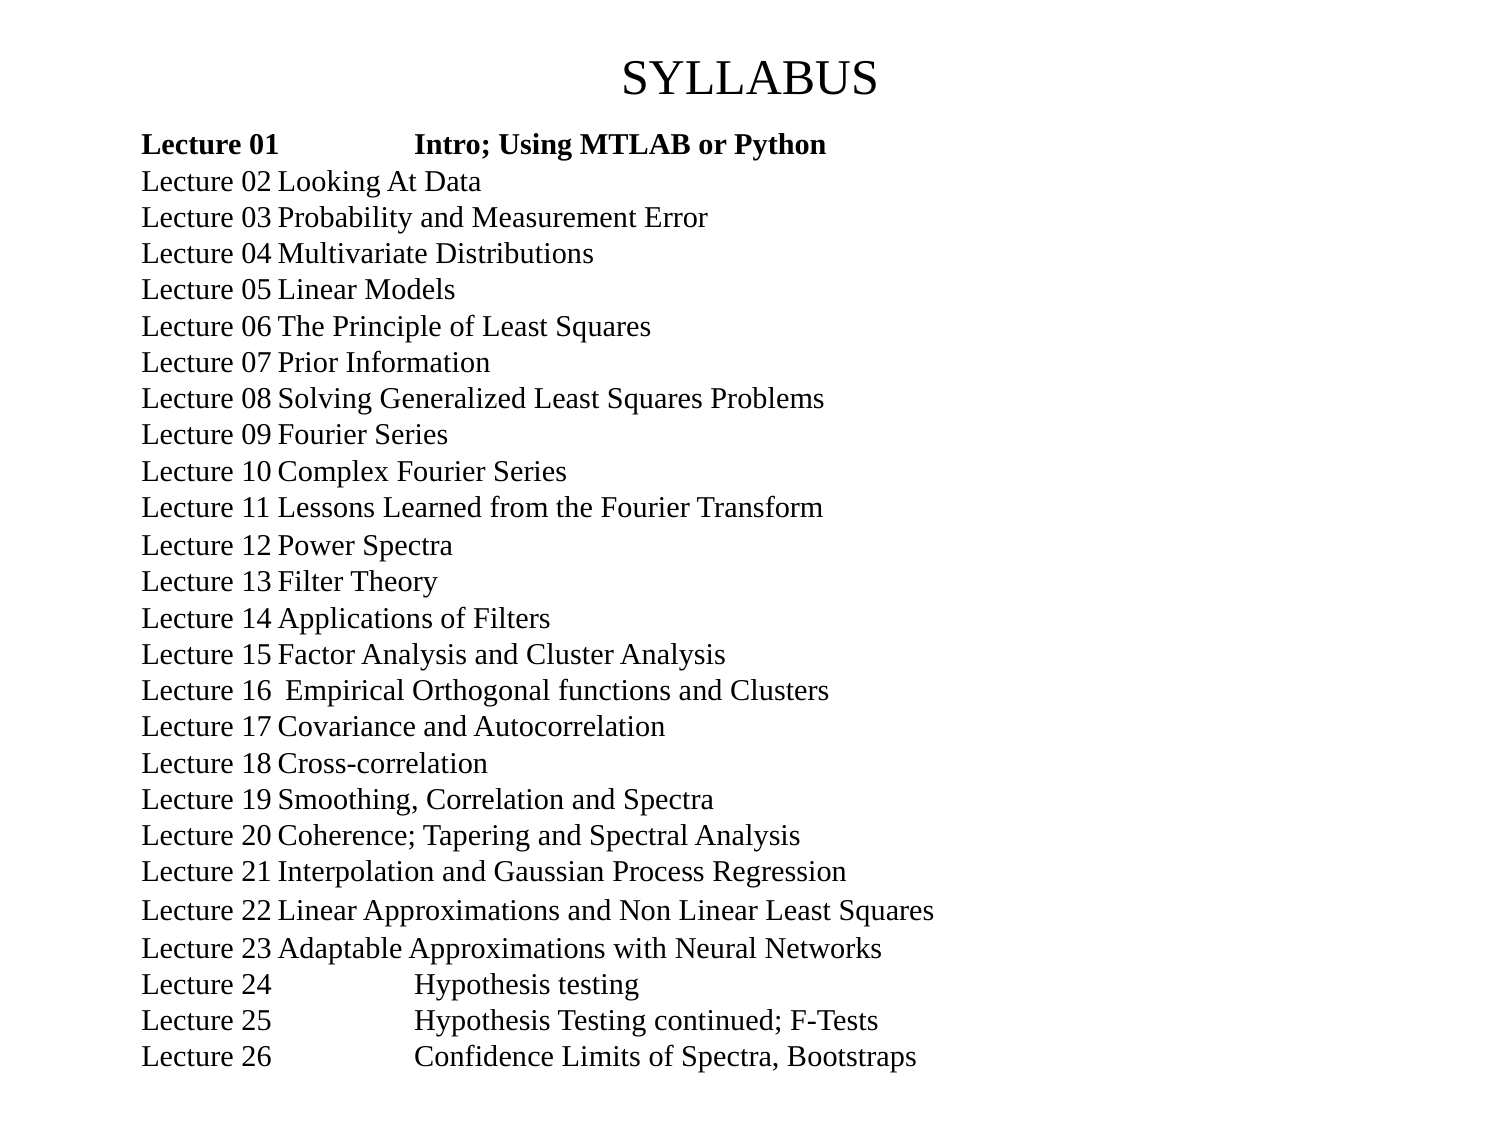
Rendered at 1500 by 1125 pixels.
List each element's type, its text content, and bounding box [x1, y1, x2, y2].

text_box SYLLABUS [0, 37, 1500, 113]
list Lecture 01 Intro; Using MTLAB or Python Lecture 02 Looking At Data Lecture 03 Probability and Measurement Error Lecture 04 Multivariate Distributions Lecture 05 Linear Models Lecture 06 The Principle of Least Squares Lecture 07 Prior Information Lecture 08 Solving Generalized Least Squares Problems Lecture 09 Fourier Series Lecture 10 Complex Fourier Series Lecture 11 Lessons Learned from the Fourier Transform Lecture 12 Power Spectra Lecture 13 Filter Theory Lecture 14 Applications of Filters Lecture 15 Factor Analysis and Cluster Analysis Lecture 16 Empirical Orthogonal functions and Clusters Lecture 17 Covariance and Autocorrelation Lecture 18 Cross-correlation Lecture 19 Smoothing, Correlation and Spectra Lecture 20 Coherence; Tapering and Spectral Analysis Lecture 21 Interpolation and Gaussian Process Regression Lecture 22 Linear Approximations and Non Linear Least Squares Lecture 23 Adaptable Approximations with Neural Networks Lecture 24 Hypothesis testing Lecture 25 Hypothesis Testing continued; F-Tests Lecture 26 Confidence Limits of Spectra, Bootstraps [75, 113, 1425, 1088]
